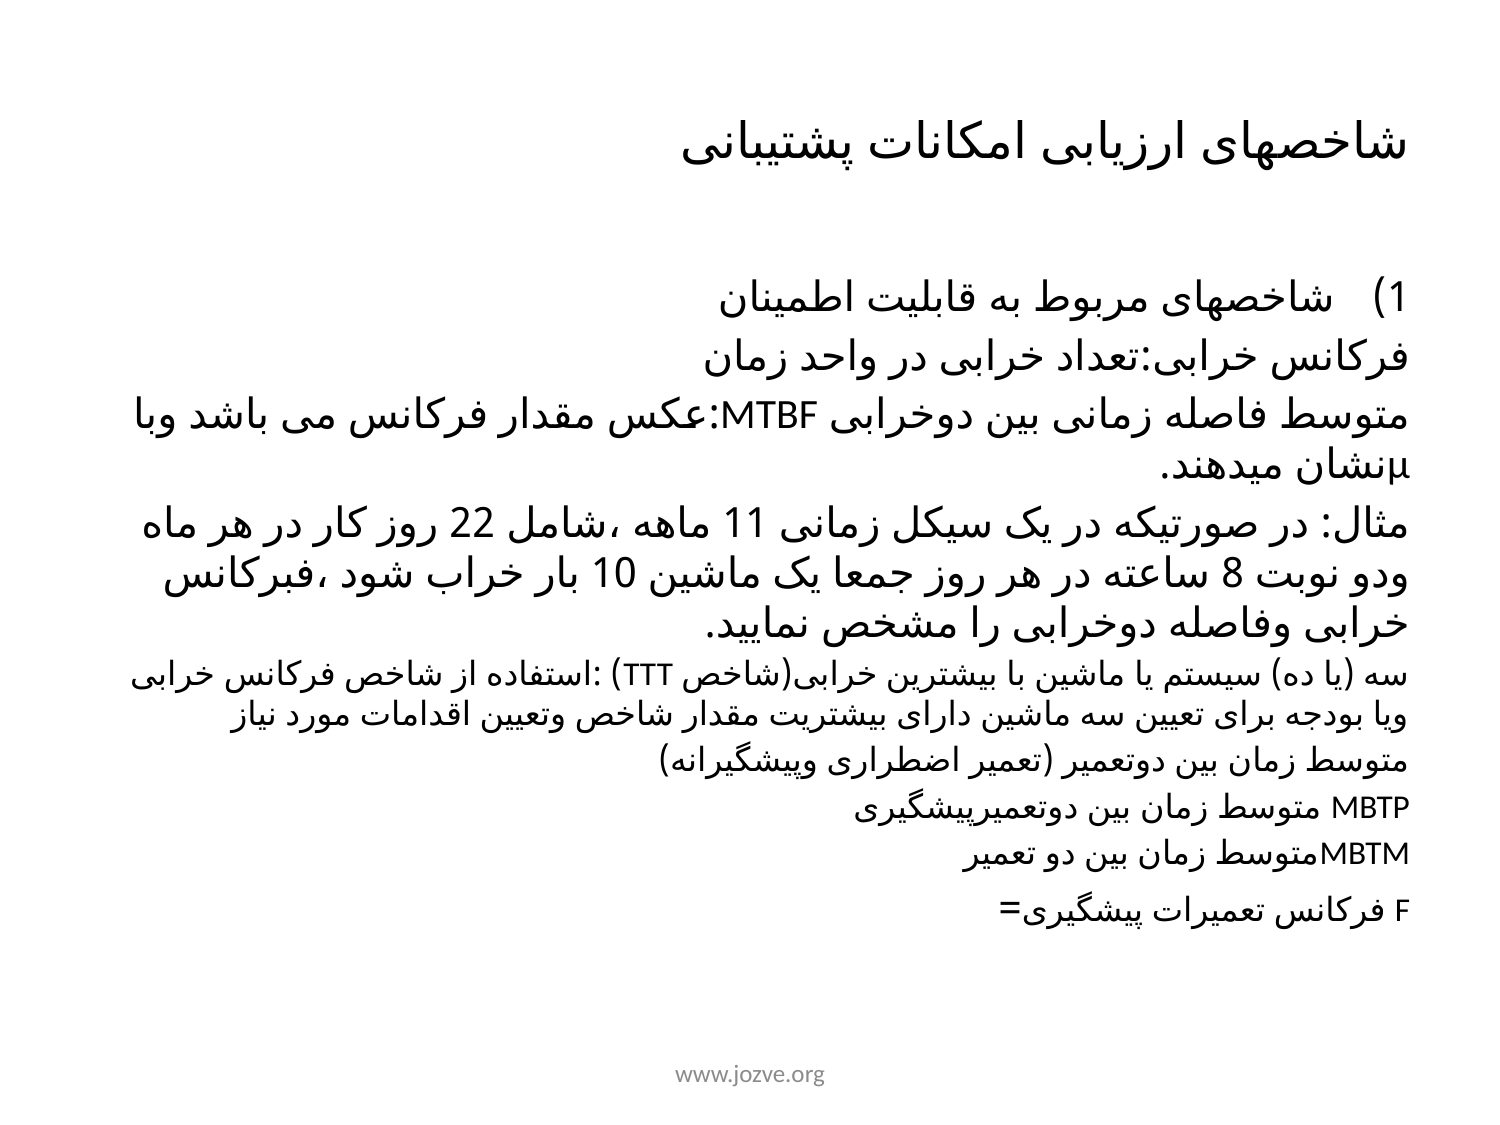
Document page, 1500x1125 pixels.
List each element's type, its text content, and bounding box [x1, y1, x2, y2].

title شاخصهای ارزیابی امکانات پشتیبانی [75, 45, 1425, 233]
footer www.jozve.org [512, 1042, 988, 1103]
